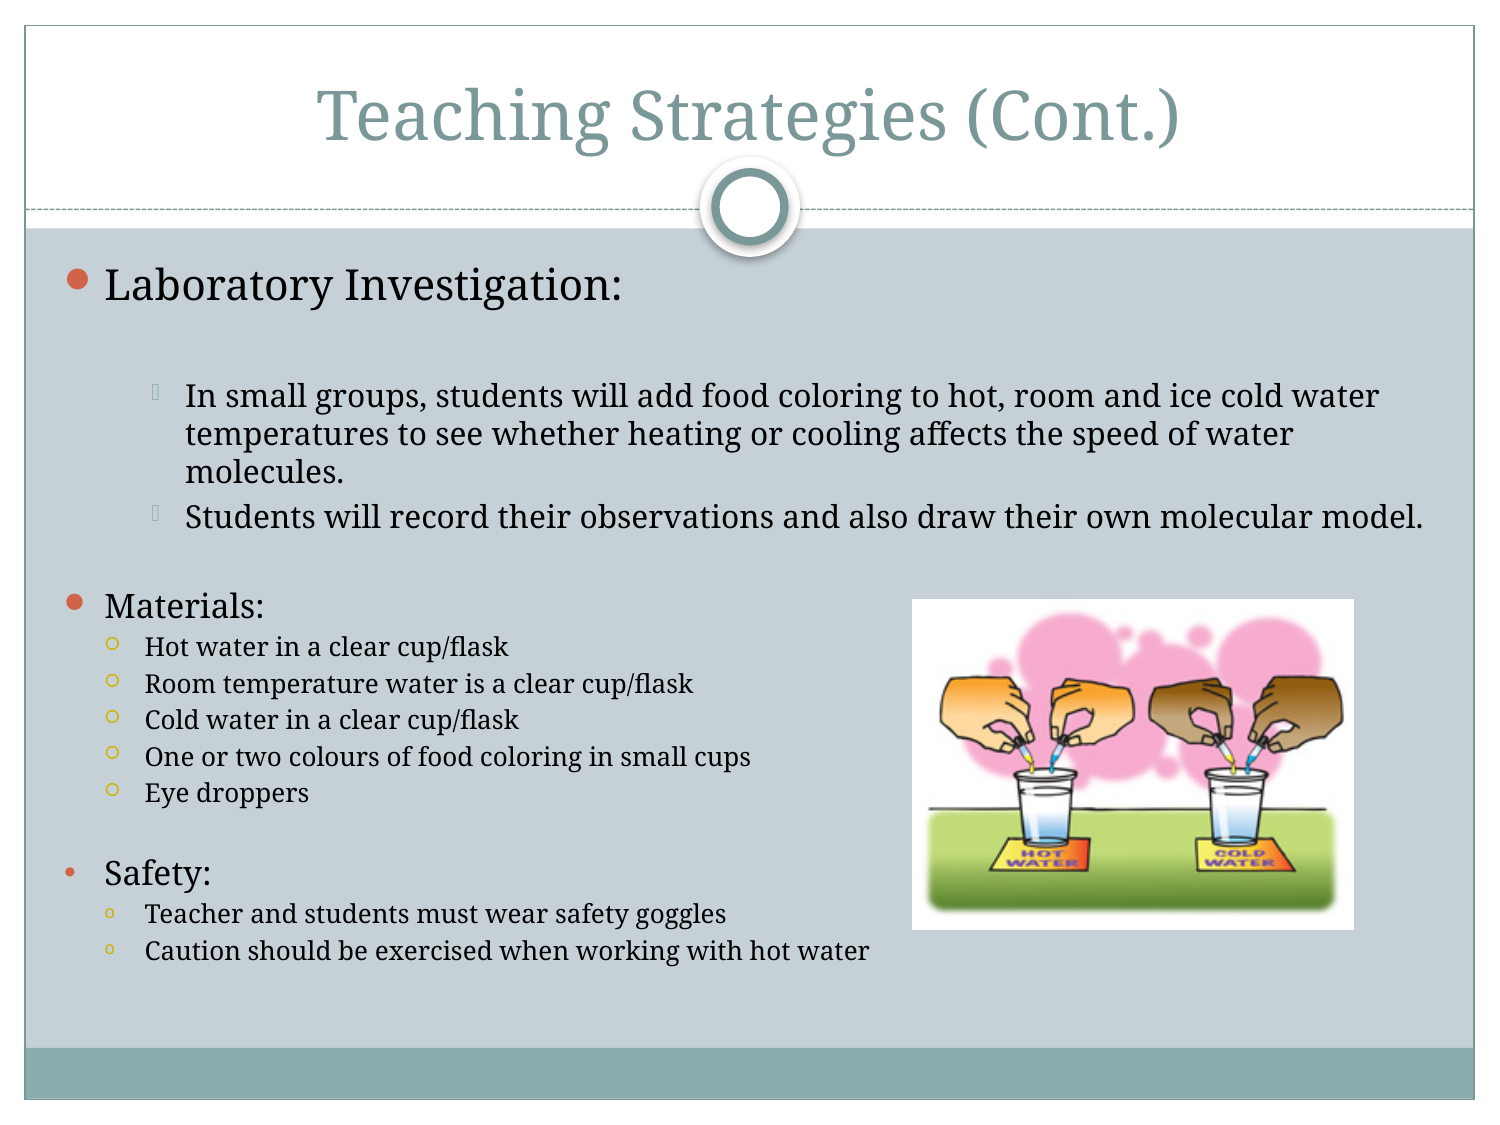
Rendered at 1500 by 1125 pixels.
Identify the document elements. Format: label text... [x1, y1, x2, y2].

list Laboratory Investigation: In small groups, students will add food coloring to hot, room and ice cold water temperatures to see whether heating or cooling affects the speed of water molecules. Students will record their observations and also draw their own molecular model. Materials: Hot water in a clear cup/flask Room temperature water is a clear cup/flask Cold water in a clear cup/flask One or two colours of food coloring in small cups Eye droppers Safety: Teacher and students must wear safety goggles Caution should be exercised when working with hot water [49, 250, 1445, 1001]
picture [912, 599, 1354, 931]
title Teaching Strategies (Cont.) [49, 37, 1450, 162]
